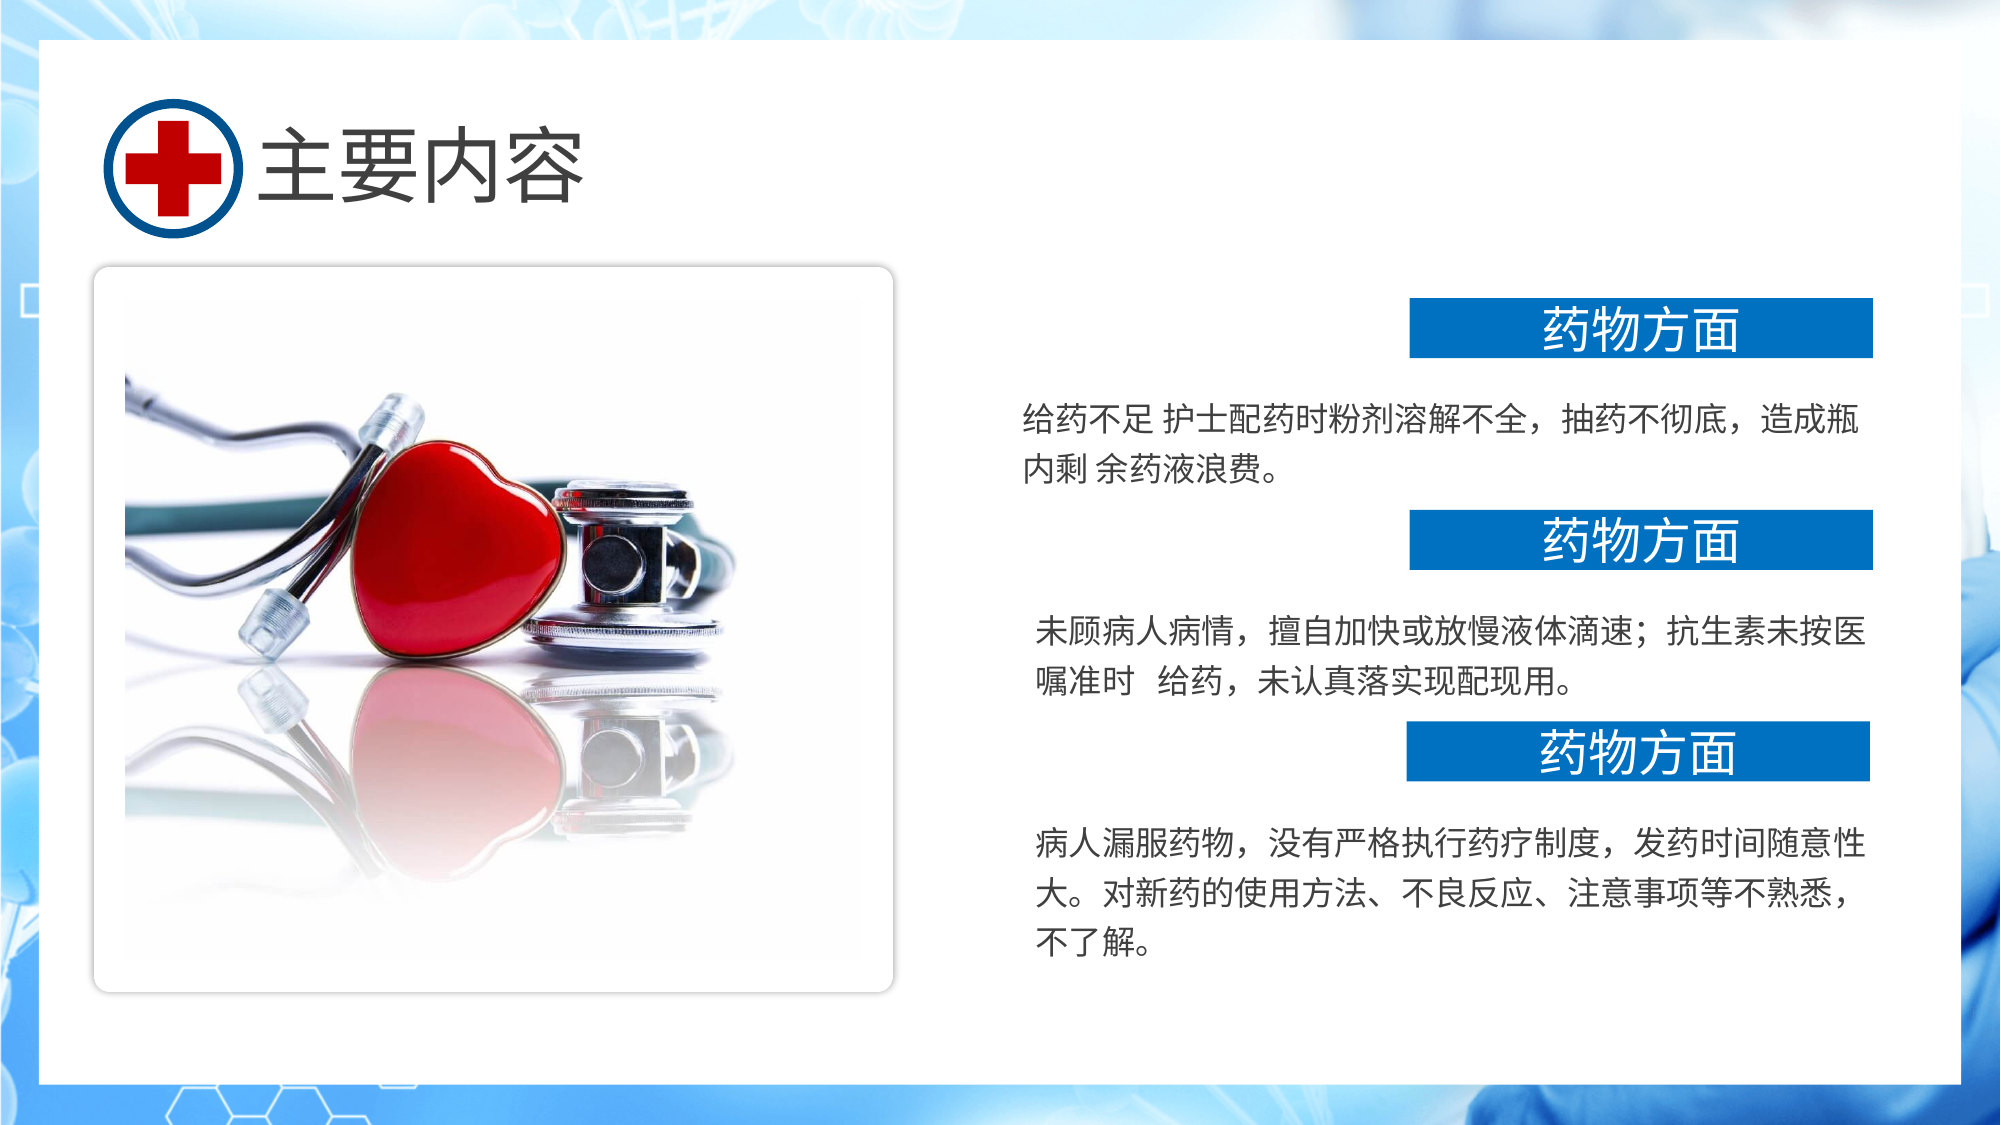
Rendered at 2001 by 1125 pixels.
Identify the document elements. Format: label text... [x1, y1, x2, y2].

text_box 给药不足 护士配药时粉剂溶解不全，抽药不彻底，造成瓶内剩 余药液浪费。 [1022, 388, 1873, 489]
text_box 病人漏服药物，没有严格执行药疗制度，发药时间随意性大。对新药的使用方法、不良反应、注意事项等不熟悉，不了解。 [1035, 811, 1870, 962]
text_box 药物方面 [1406, 721, 1870, 782]
text_box 药物方面 [1409, 509, 1873, 570]
picture [3, 0, 1998, 1125]
text_box 未顾病人病情，擅自加快或放慢液体滴速；抗生素未按医嘱准时 给药，未认真落实现配现用。 [1035, 600, 1874, 700]
text_box 药物方面 [1409, 298, 1873, 359]
text_box 主要内容 [239, 105, 603, 220]
